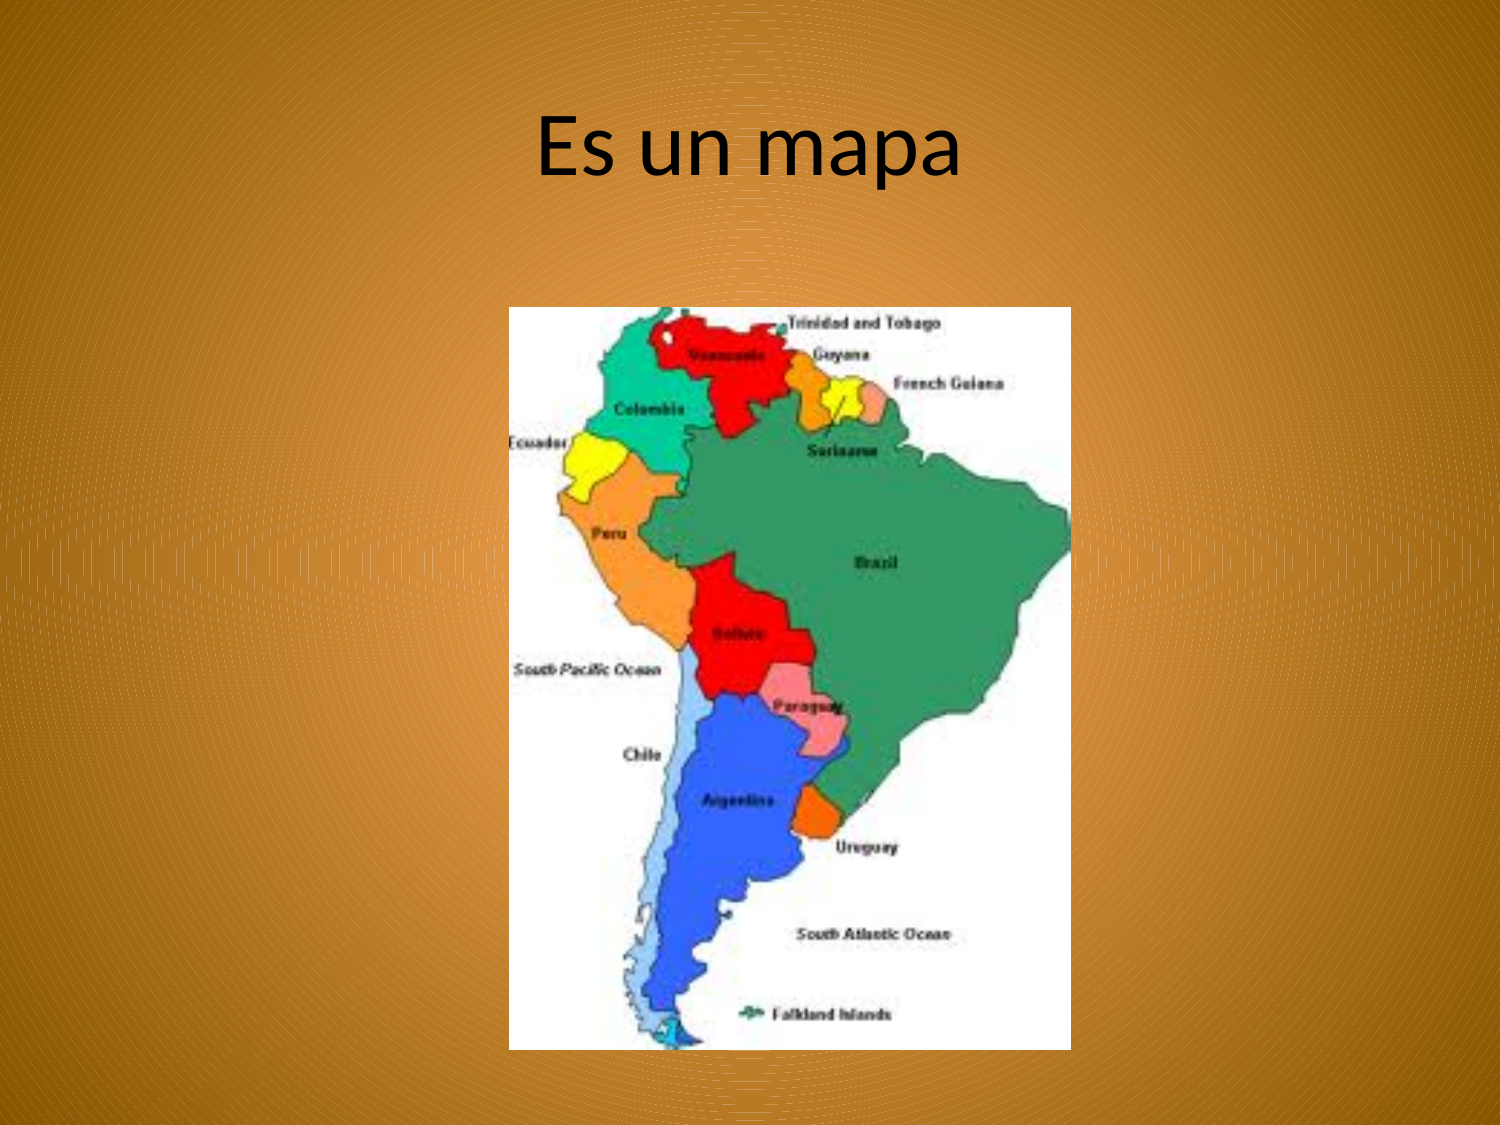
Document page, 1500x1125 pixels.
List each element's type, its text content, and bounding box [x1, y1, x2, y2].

picture [114, 306, 1466, 1050]
title Es un mapa [75, 45, 1425, 233]
